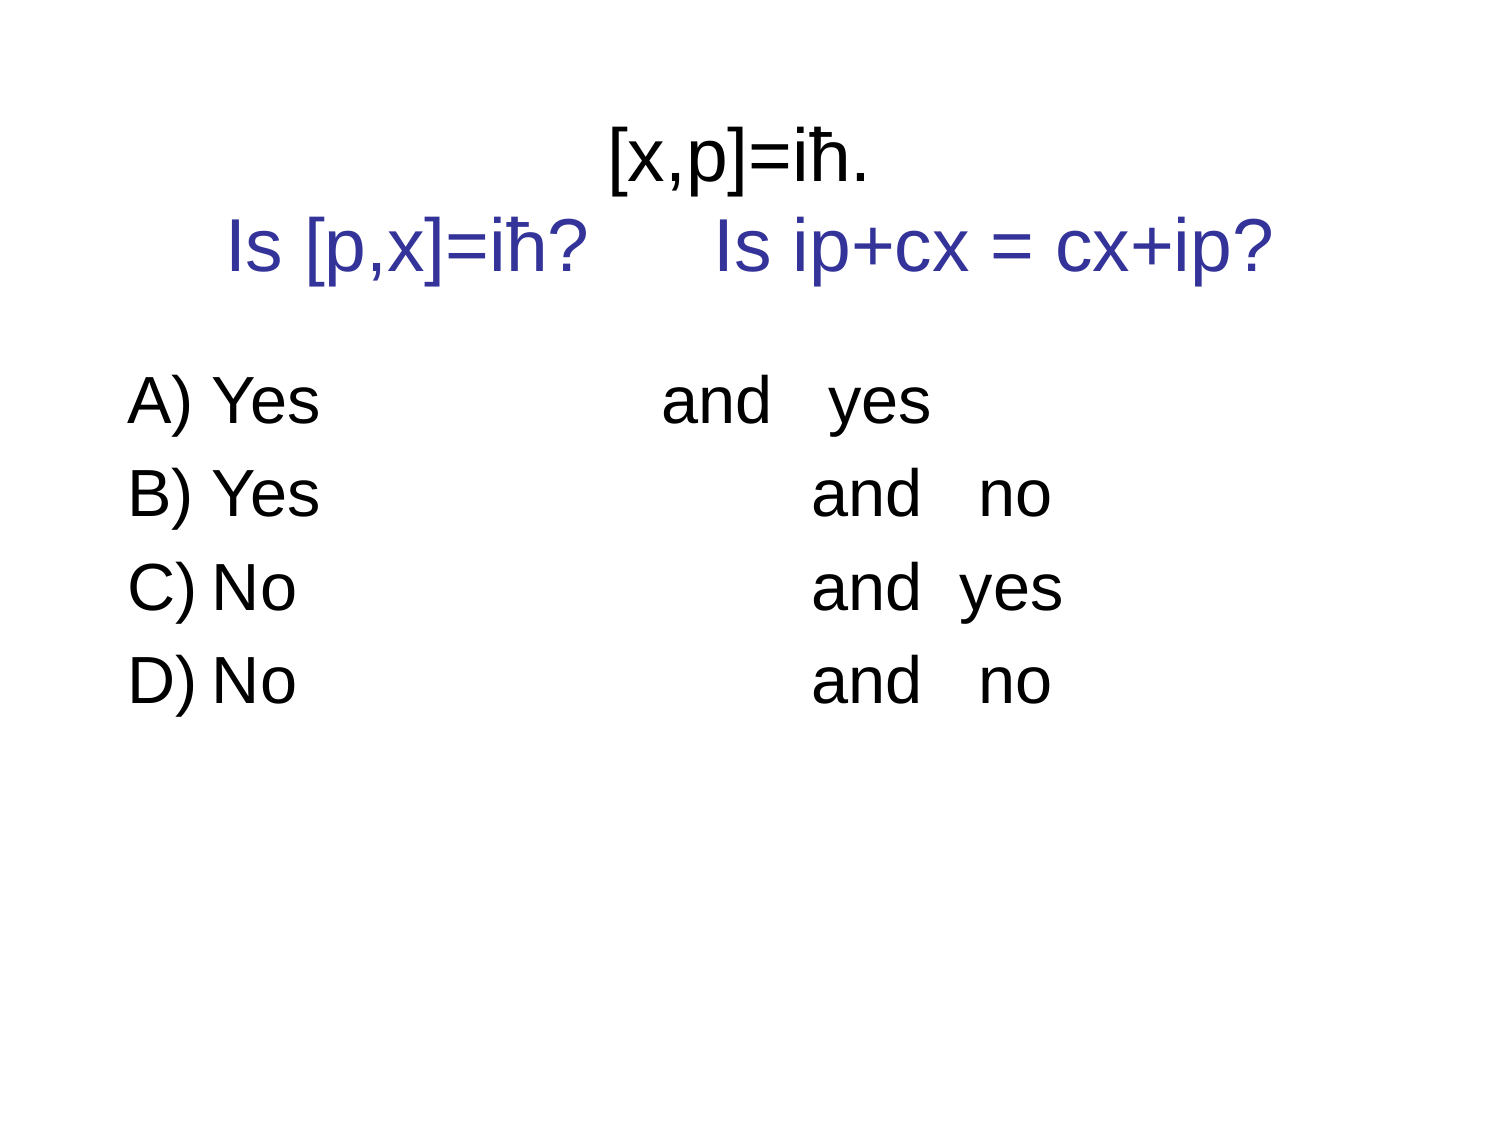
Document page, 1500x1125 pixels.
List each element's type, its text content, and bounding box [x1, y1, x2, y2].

list Yes and yes Yes and no No and yes No and no [112, 349, 1388, 1091]
title [x,p]=iħ. Is [p,x]=iħ? Is ip+cx = cx+ip? [112, 72, 1388, 321]
